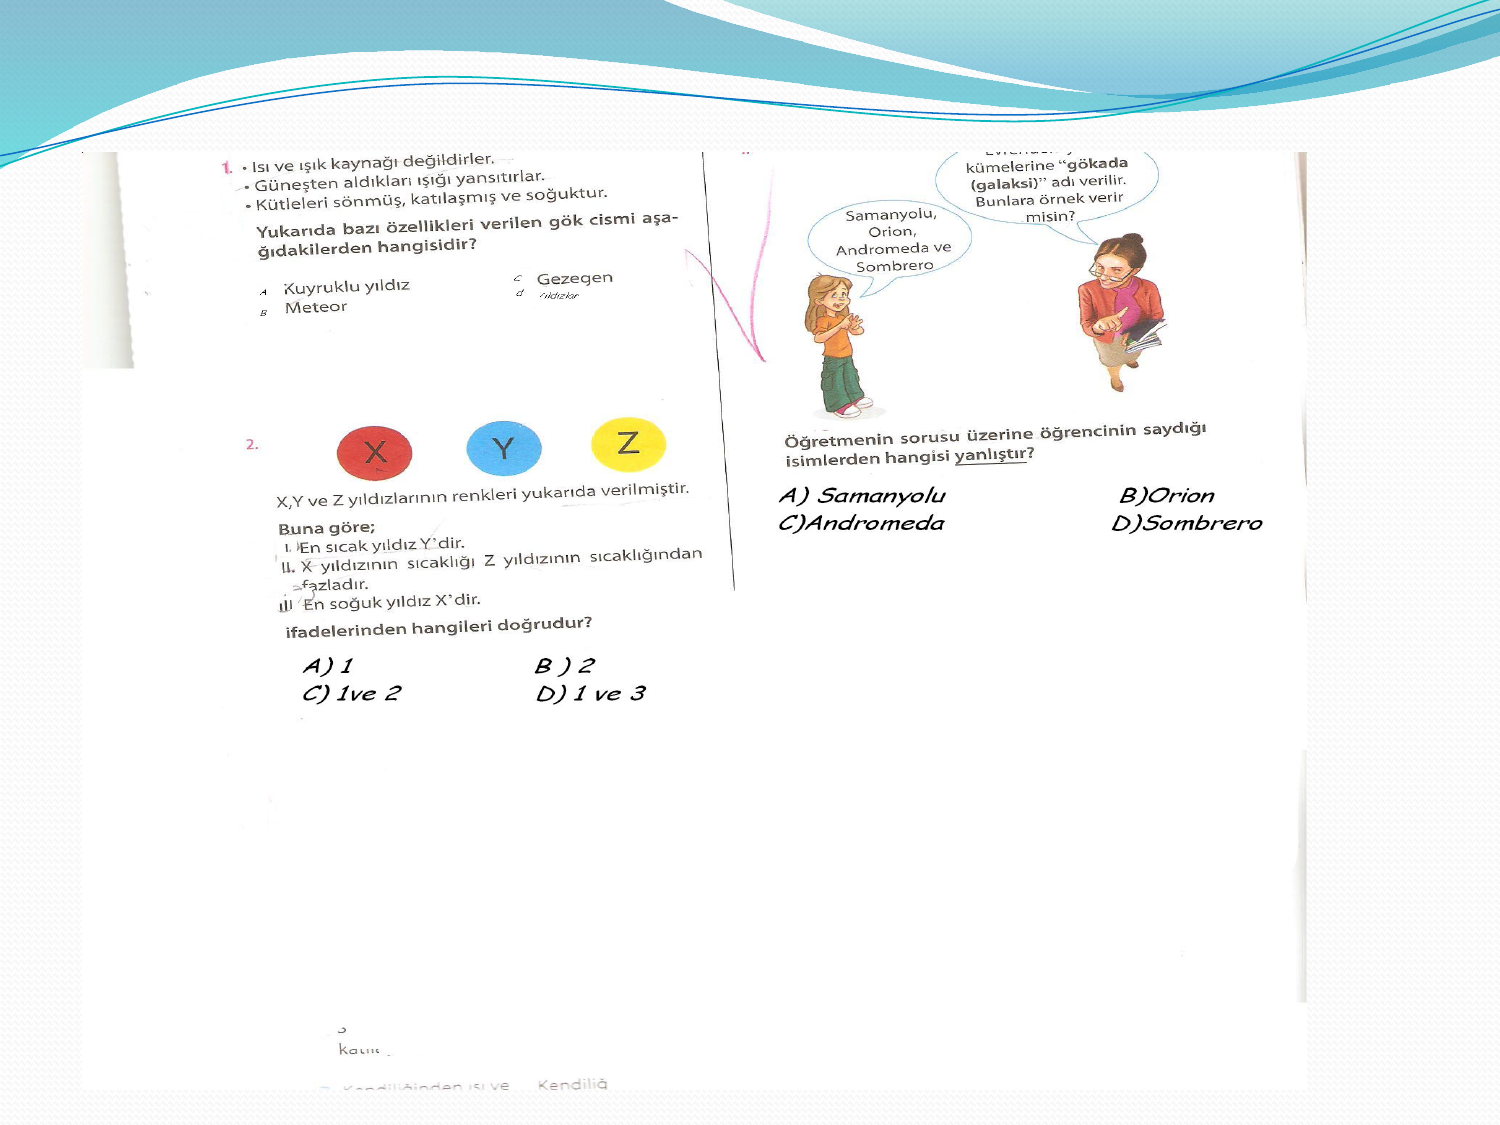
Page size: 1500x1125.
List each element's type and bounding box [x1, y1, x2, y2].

picture [81, 152, 1308, 1091]
